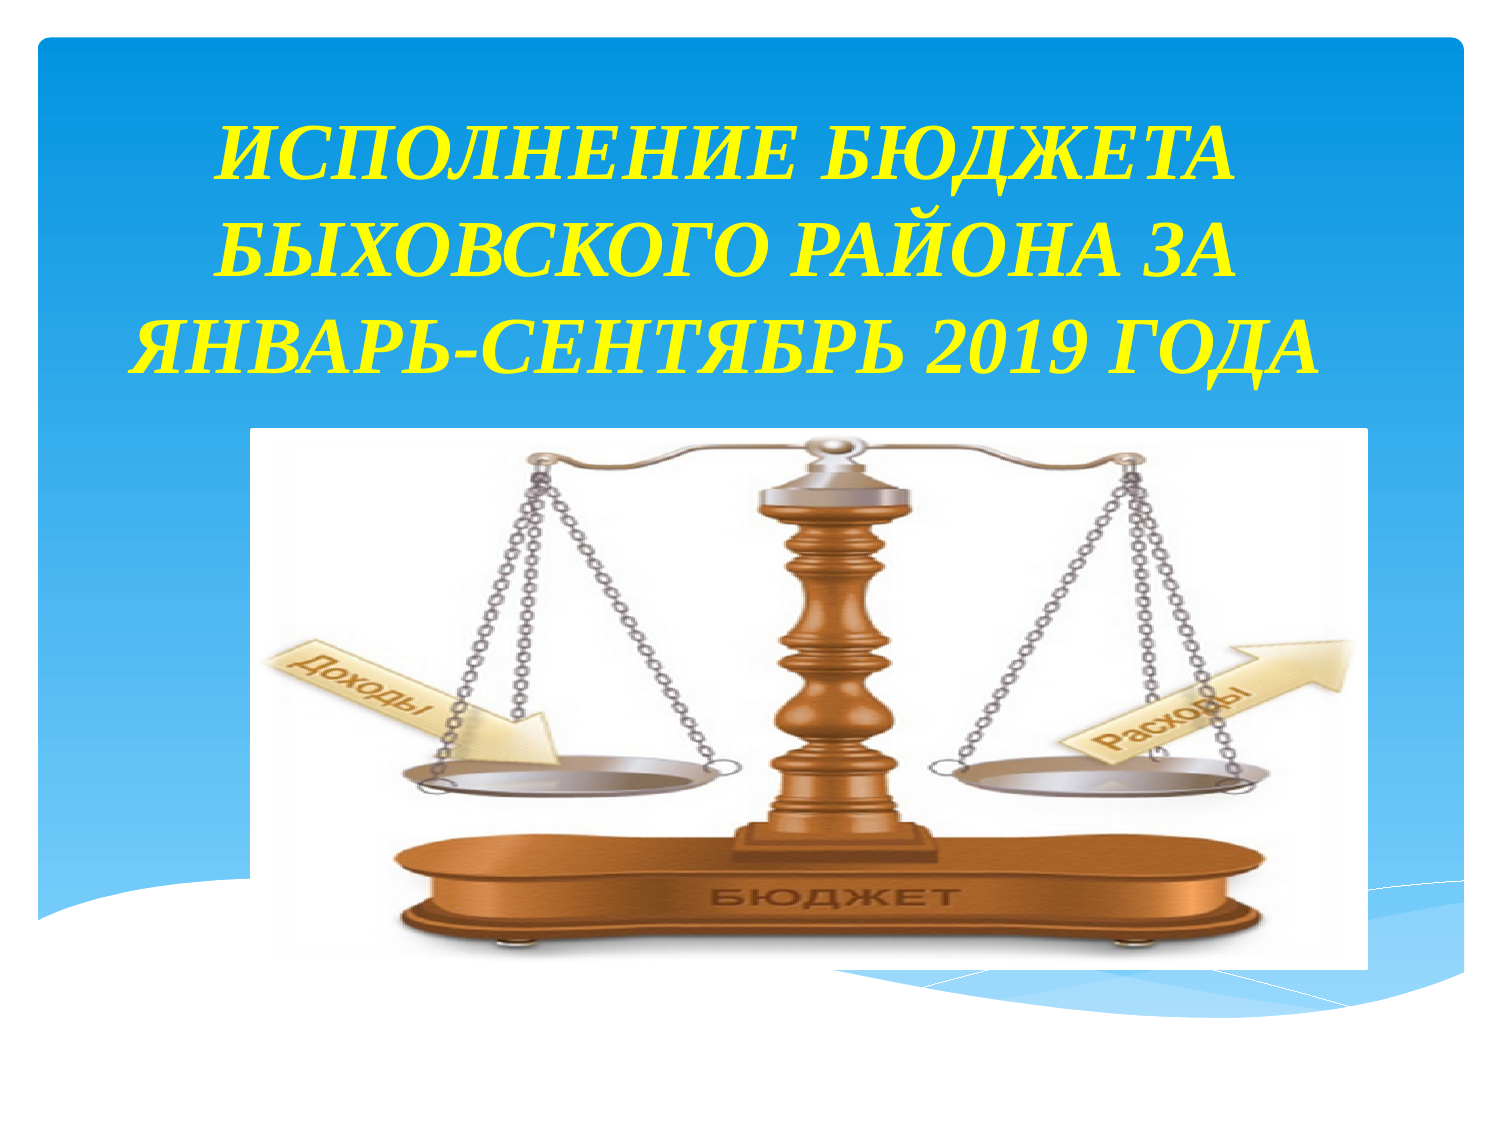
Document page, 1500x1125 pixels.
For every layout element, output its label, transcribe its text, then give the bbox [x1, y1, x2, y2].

title ИСПОЛНЕНИЕ БЮДЖЕТА БЫХОВСКОГО РАЙОНА ЗА ЯНВАРЬ-СЕНТЯБРЬ 2019 ГОДА [89, 90, 1365, 398]
picture [253, 432, 1365, 967]
